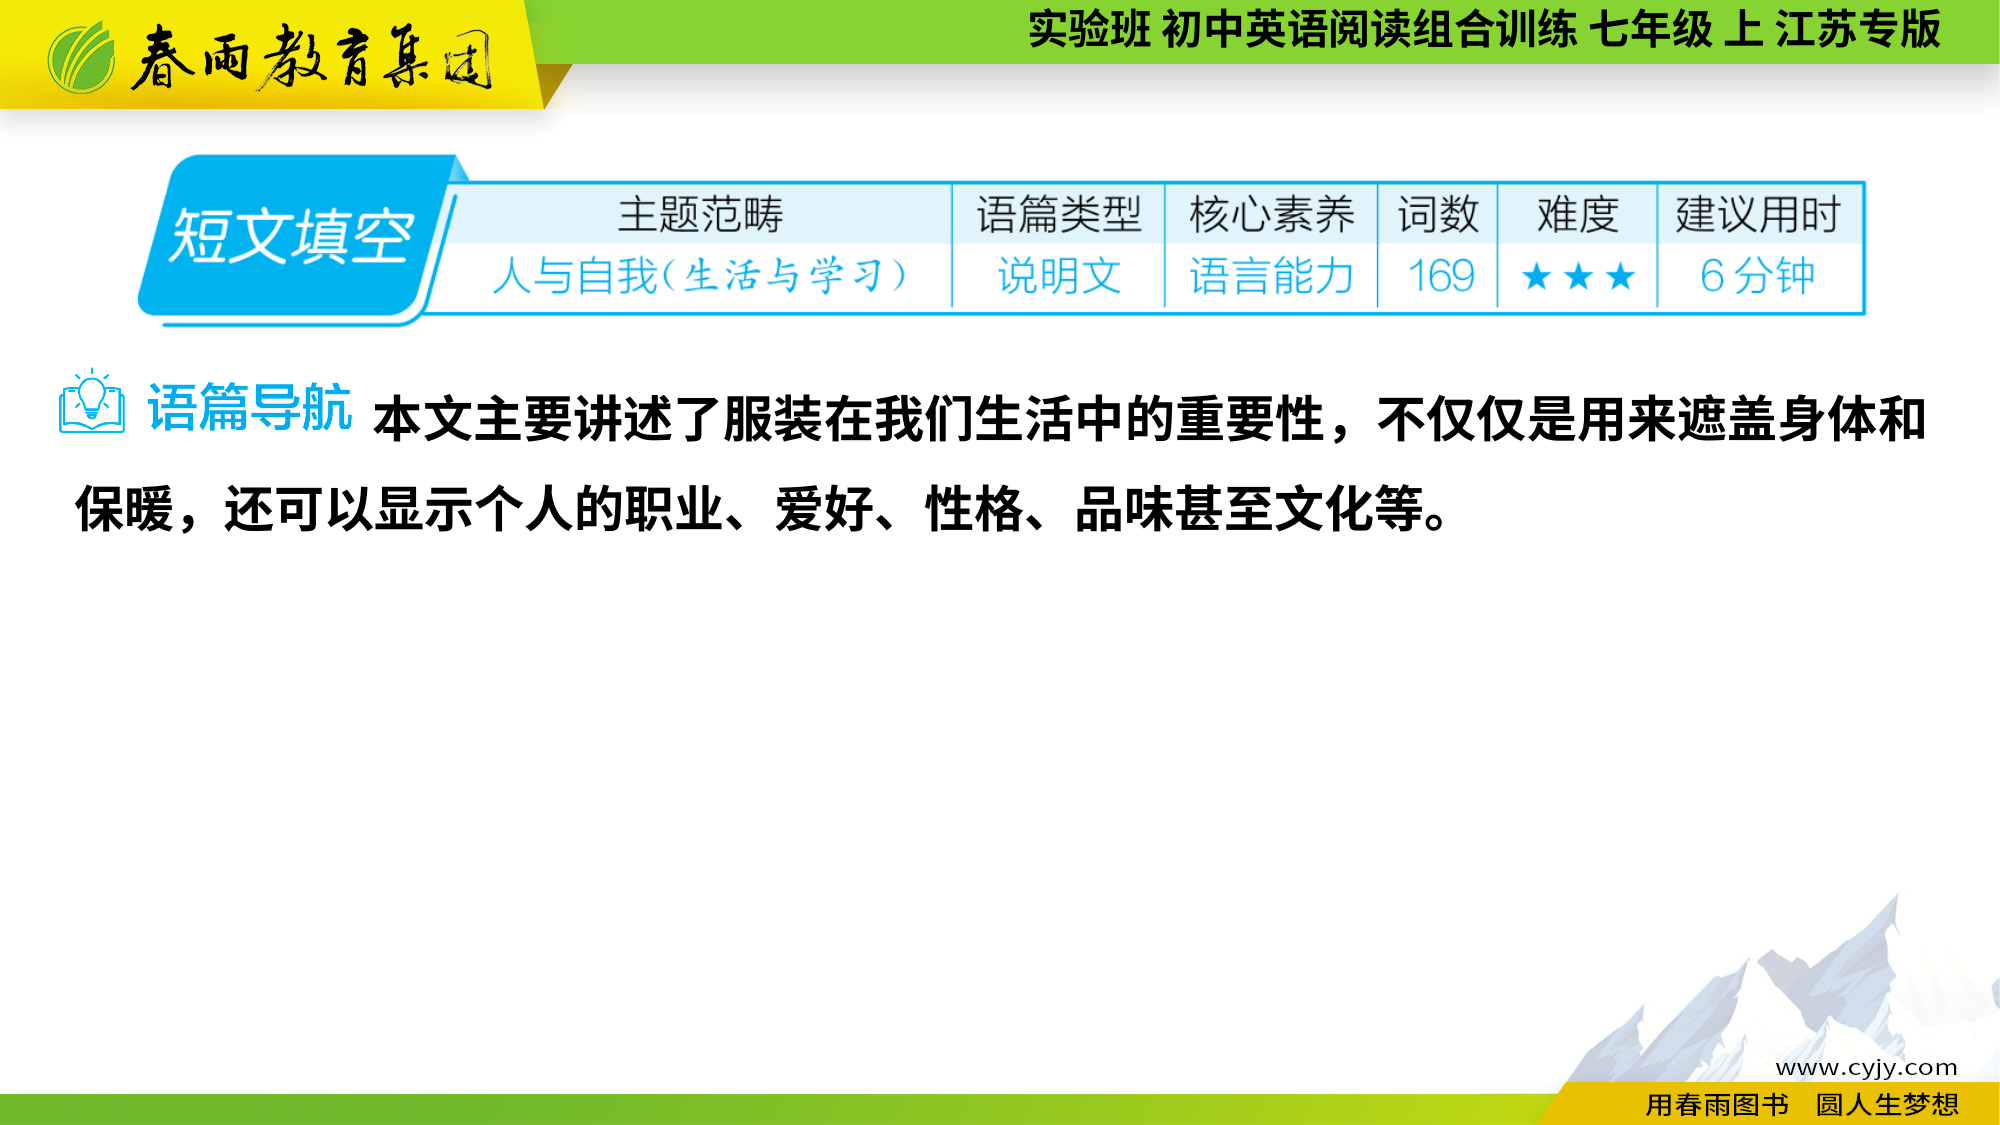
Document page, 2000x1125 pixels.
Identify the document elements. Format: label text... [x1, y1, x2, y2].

picture [0, 0, 2000, 1125]
list 本文主要讲述了服装在我们生活中的重要性，不仅仅是用来遮盖身体和保暖，还可以显示个人的职业、爱好、性格、品味甚至文化等。 [59, 350, 1944, 536]
